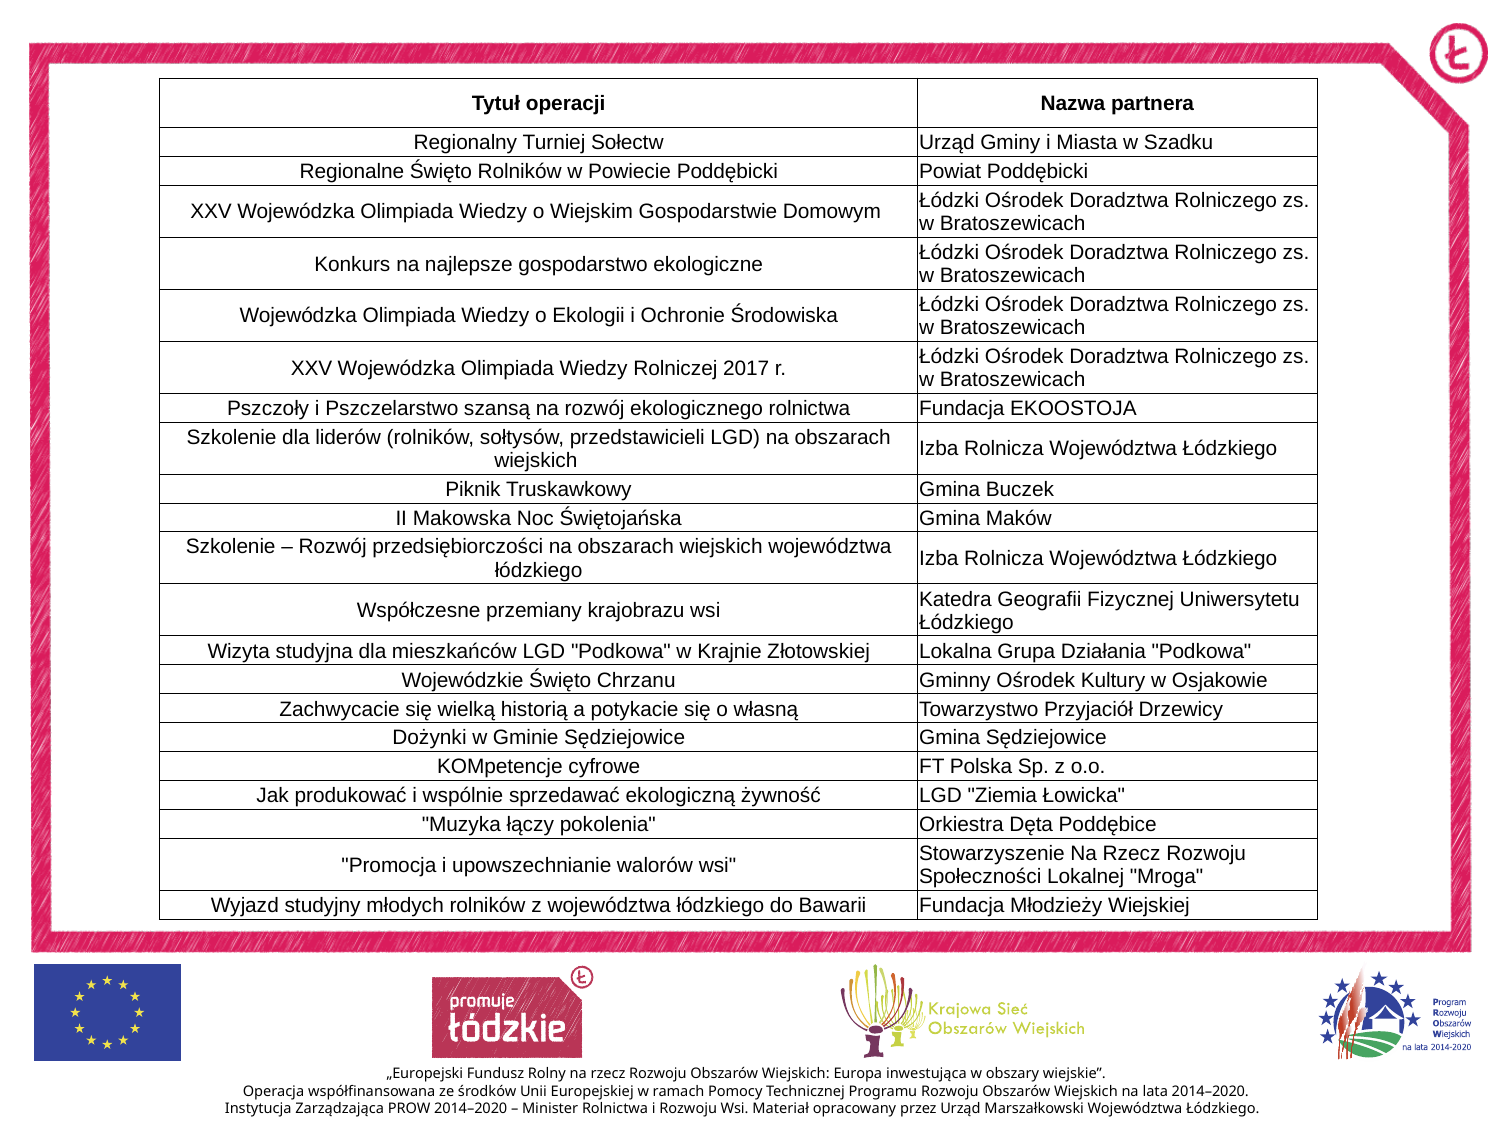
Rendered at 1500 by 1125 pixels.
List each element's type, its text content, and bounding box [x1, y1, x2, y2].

picture [32, 959, 1474, 1063]
picture [29, 23, 1489, 953]
text_box „Europejski Fundusz Rolny na rzecz Rozwoju Obszarów Wiejskich: Europa inwestująca w obszary wiejskie”. Operacja współfinansowana ze środków Unii Europejskiej w ramach Pomocy Technicznej Programu Rozwoju Obszarów Wiejskich na lata 2014–2020. Instytucja Zarządzająca PROW 2014–2020 – Minister Rolnictwa i Rozwoju Wsi. Materiał opracowany przez Urząd Marszałkowski Województwa Łódzkiego. [209, 1071, 1283, 1124]
